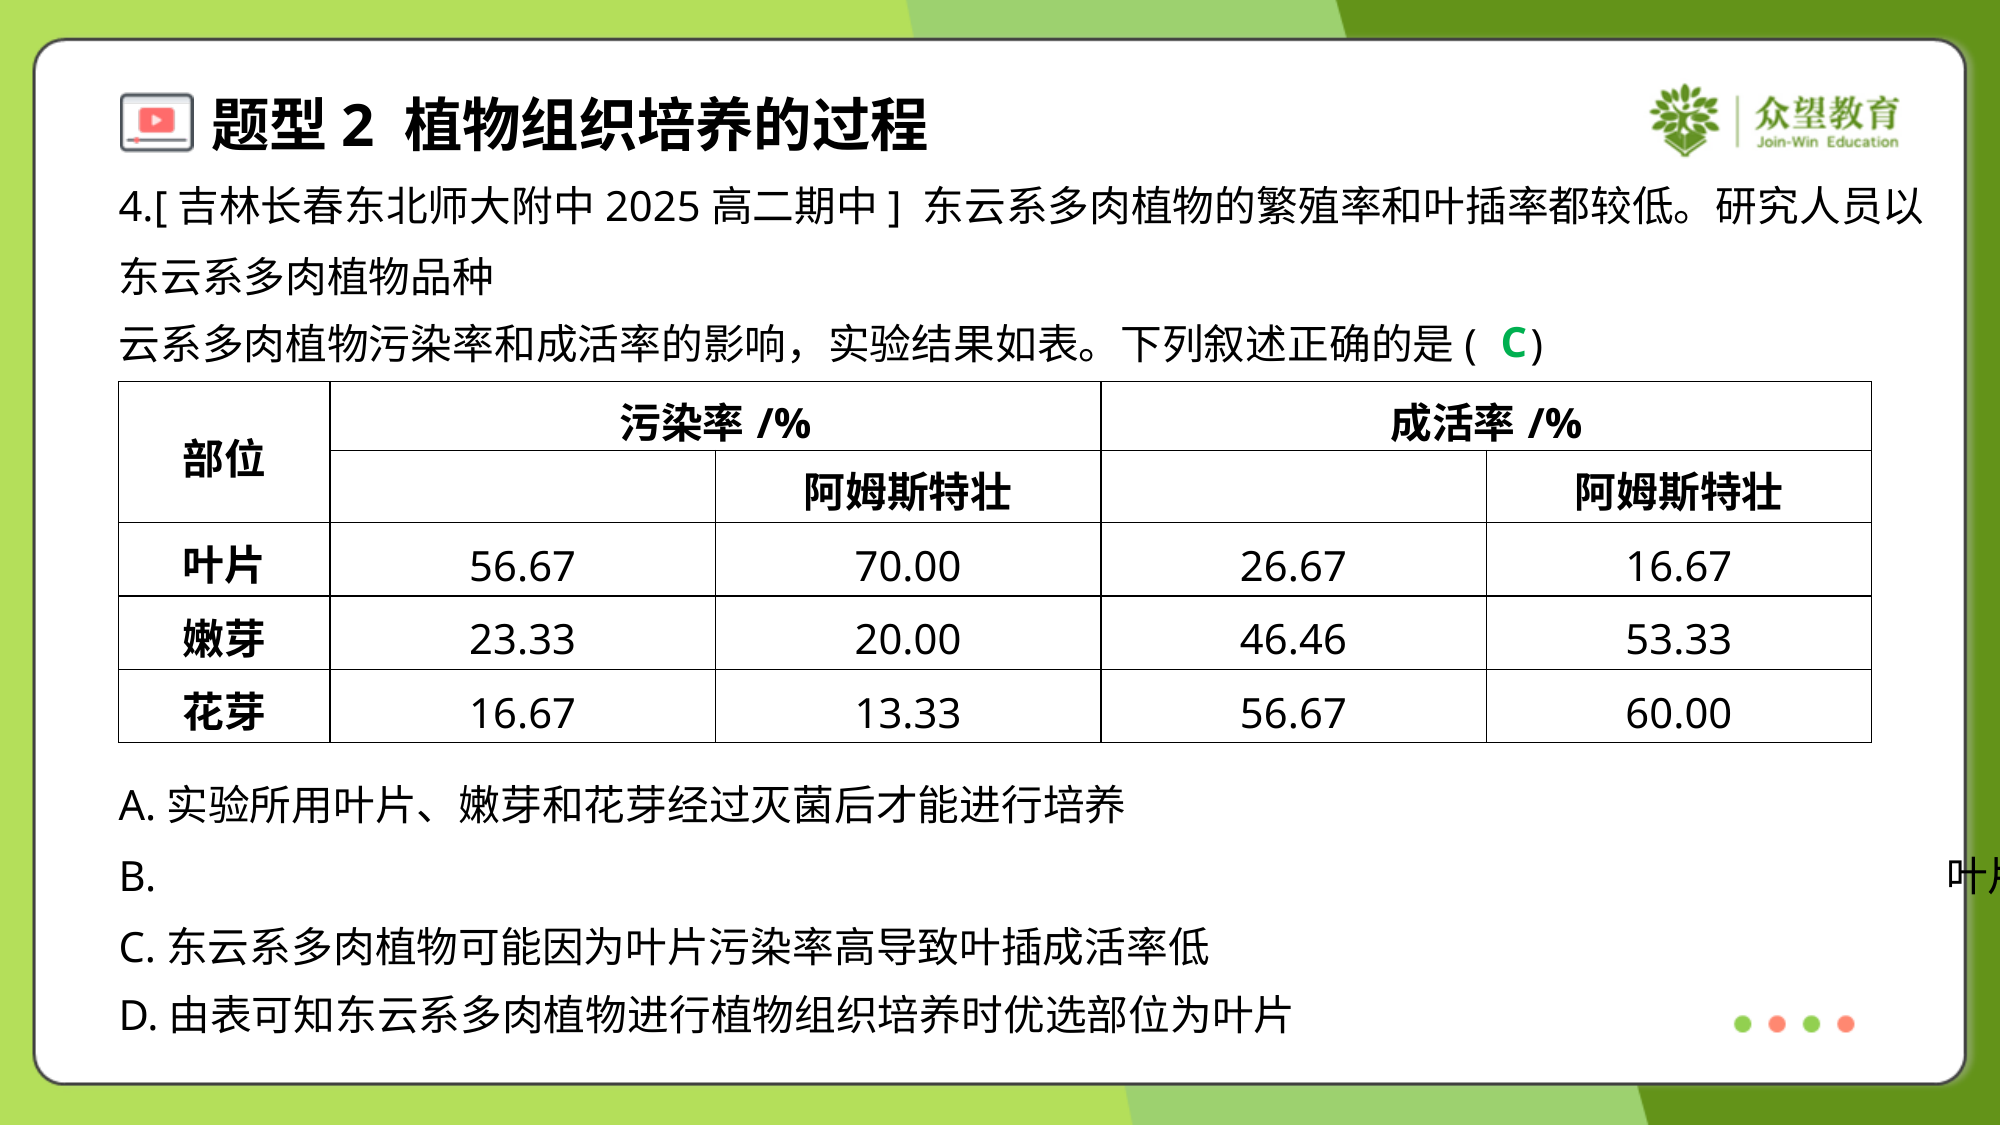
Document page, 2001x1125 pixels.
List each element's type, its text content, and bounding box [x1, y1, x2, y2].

text_box C [1484, 298, 1543, 360]
picture [0, 0, 2000, 1125]
